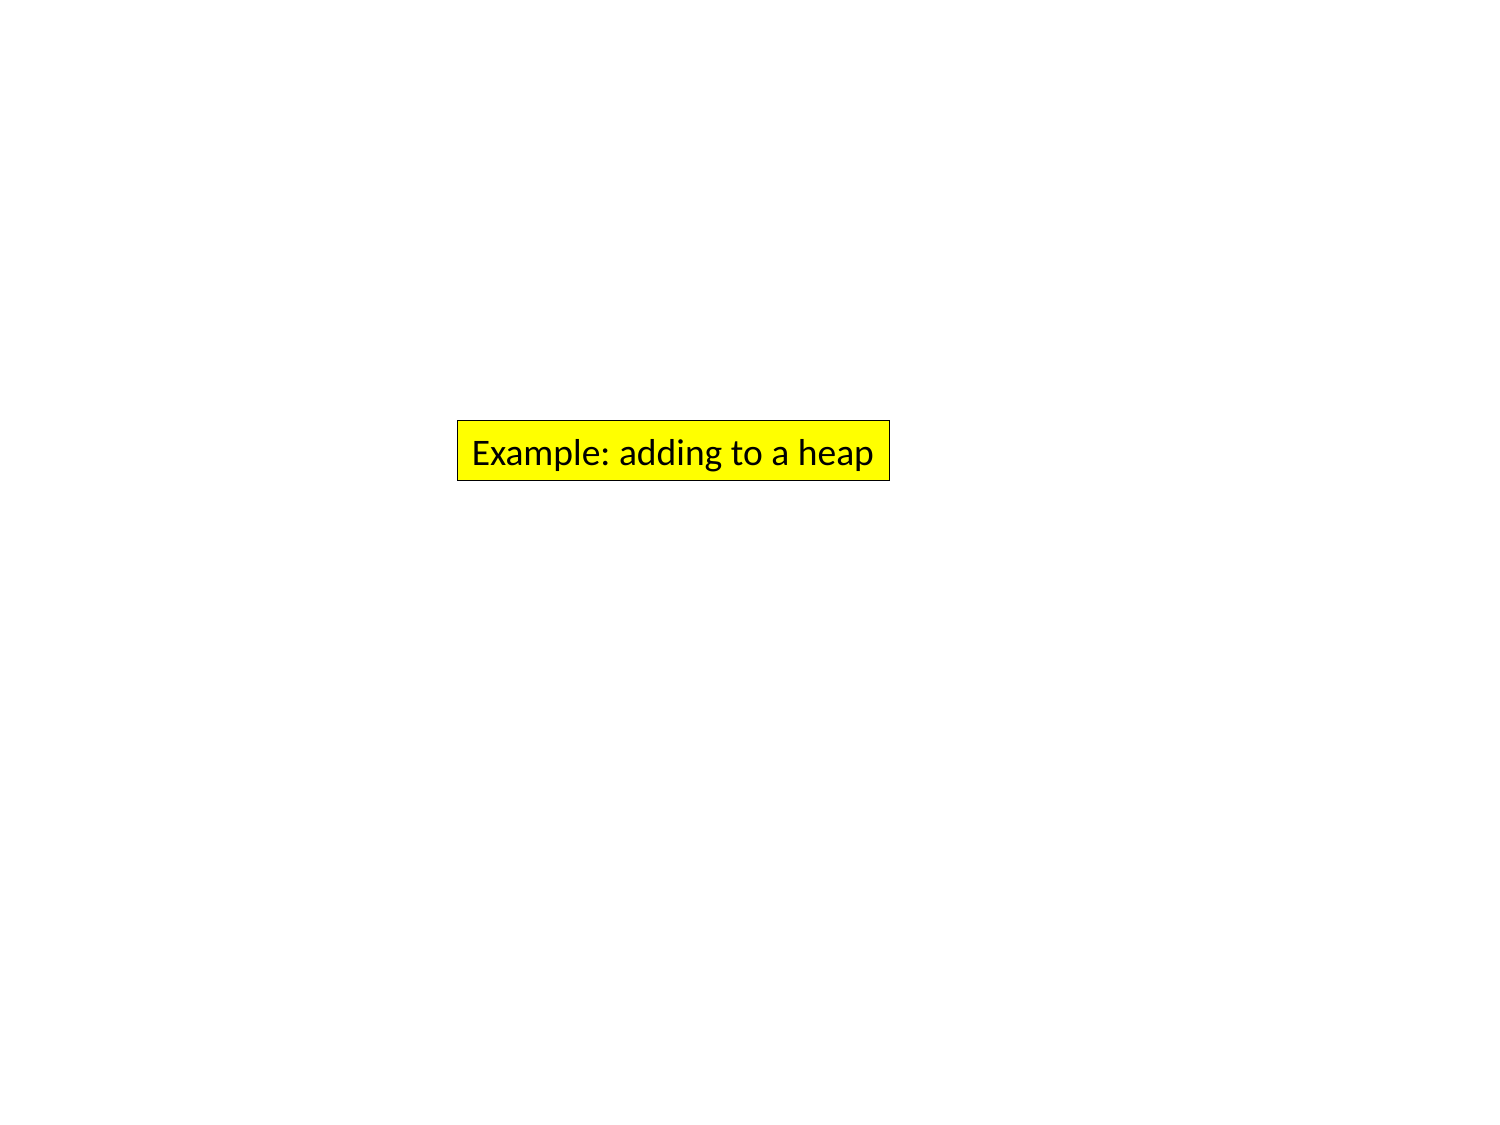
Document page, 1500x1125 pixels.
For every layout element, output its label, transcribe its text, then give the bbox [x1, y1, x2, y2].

text_box Example: adding to a heap [457, 420, 890, 481]
